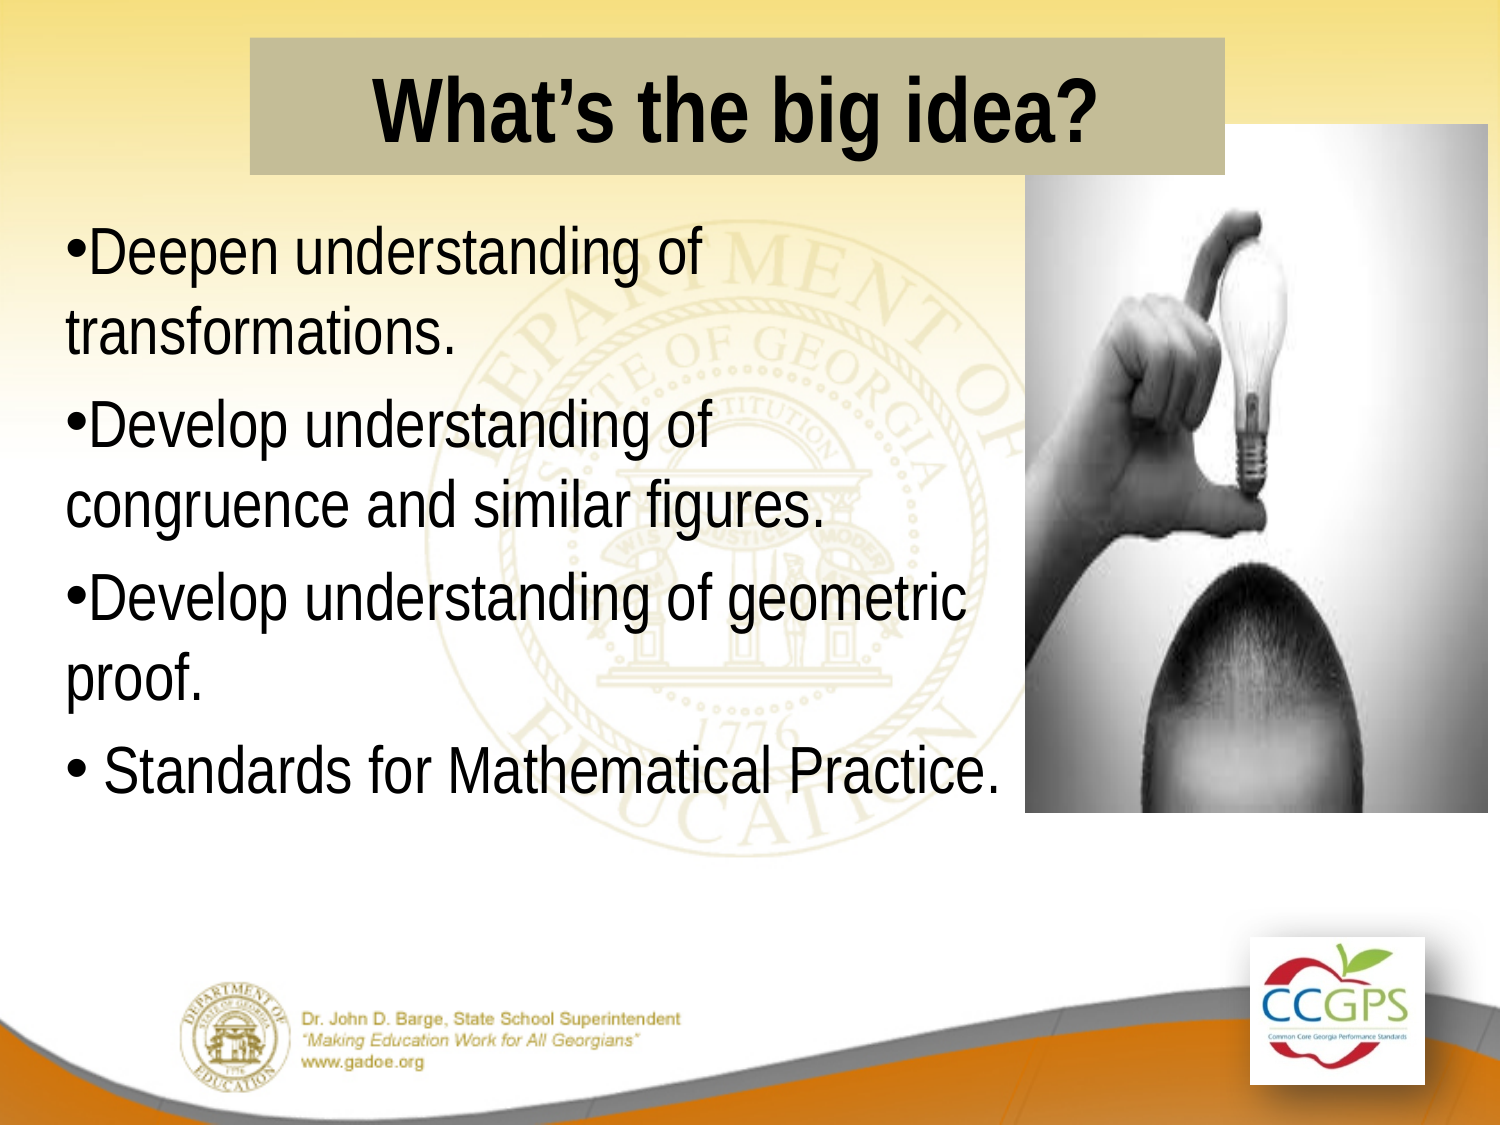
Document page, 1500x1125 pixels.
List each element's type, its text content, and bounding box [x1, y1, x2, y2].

title What’s the big idea? [249, 37, 1226, 176]
subtitle Deepen understanding of transformations. Develop understanding of congruence and similar figures. Develop understanding of geometric proof. Standards for Mathematical Practice. [49, 199, 1026, 1063]
picture [0, 0, 1500, 1125]
